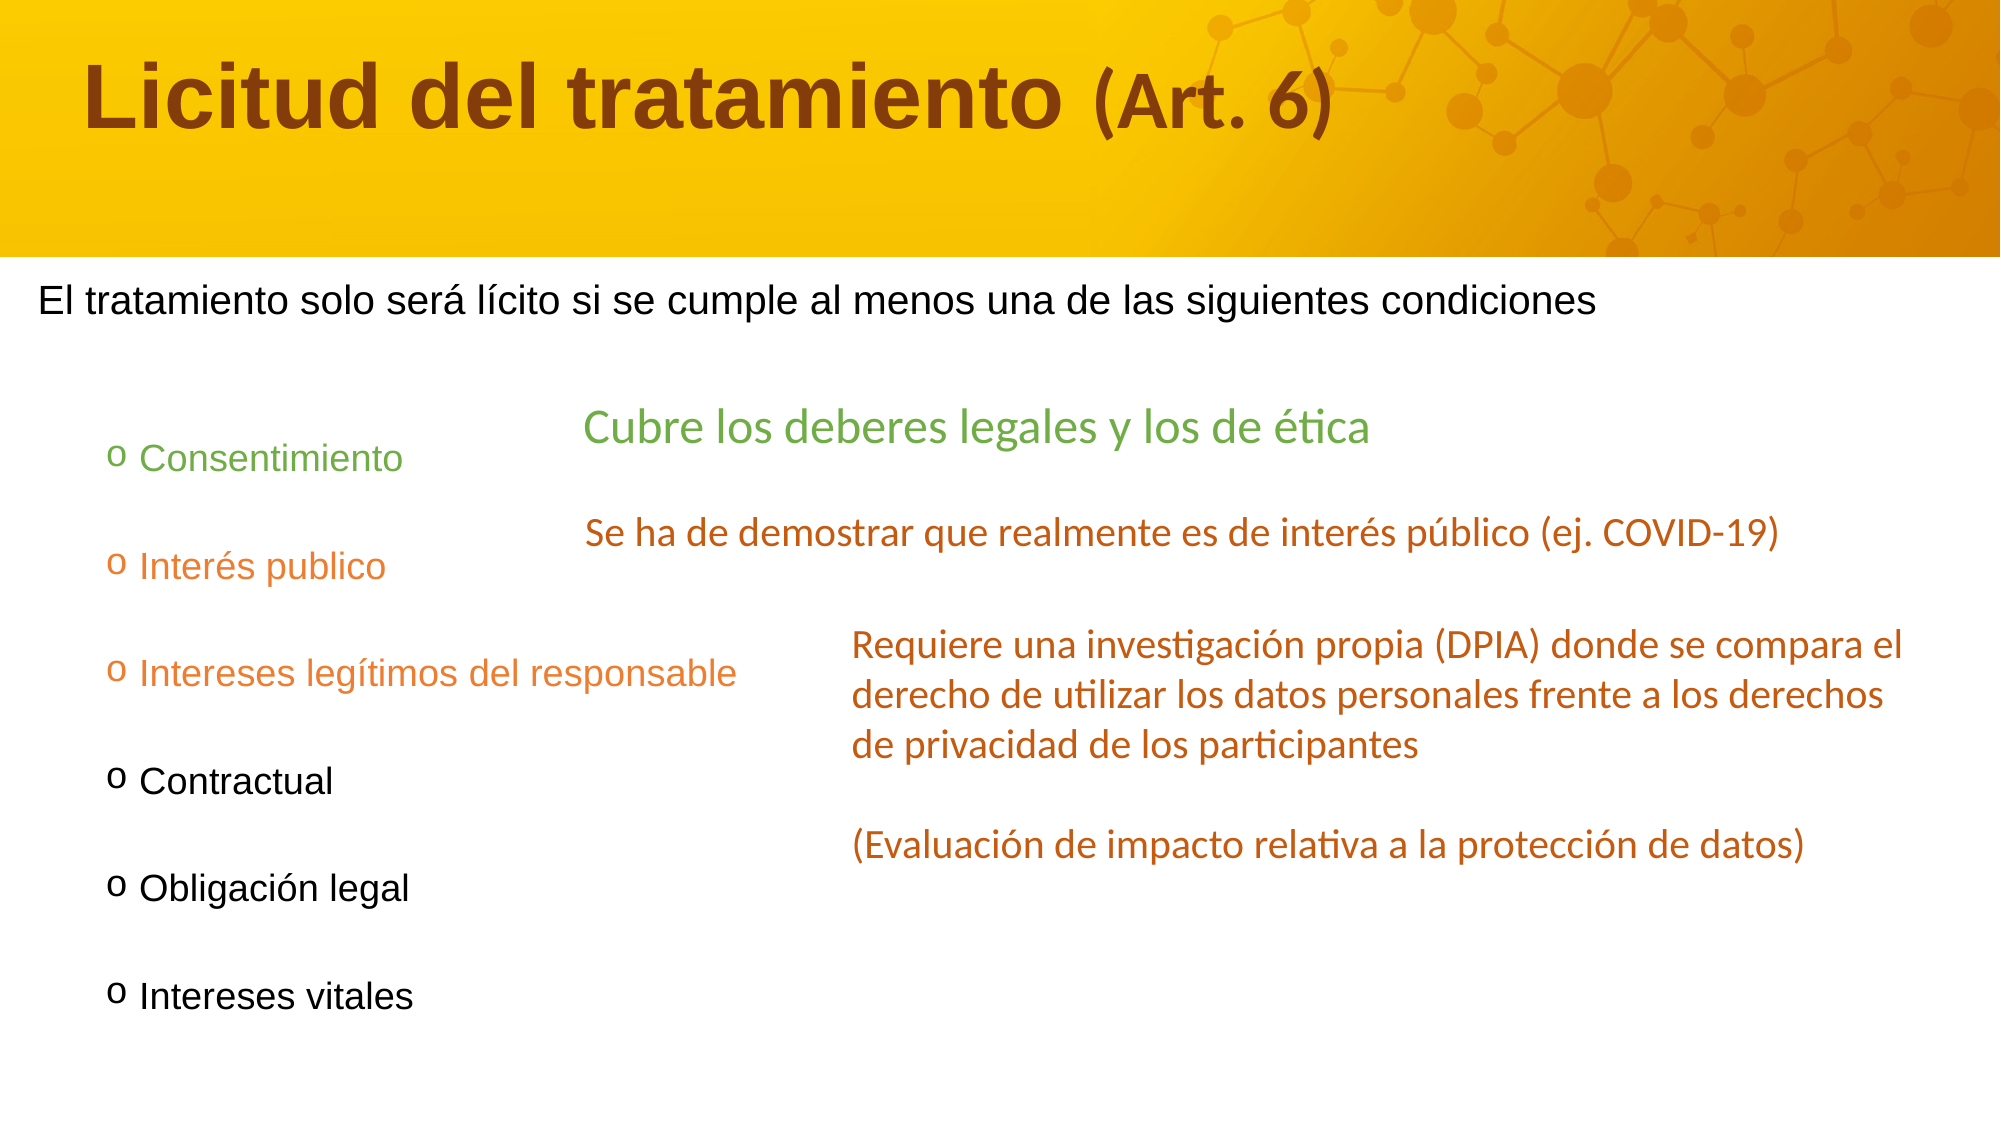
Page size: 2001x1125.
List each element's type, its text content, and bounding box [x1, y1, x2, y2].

text_box Requiere una investigación propia (DPIA) donde se compara el derecho de utilizar los datos personales frente a los derechos de privacidad de los participantes (Evaluación de impacto relativa a la protección de datos) [836, 609, 1922, 875]
picture [0, 0, 2000, 257]
text_box Cubre los deberes legales y los de ética [568, 385, 1387, 461]
list El tratamiento solo será lícito si se cumple al menos una de las siguientes condiciones Consentimiento Interés publico Intereses legítimos del responsable Contractual Obligación legal Intereses vitales [22, 271, 1934, 1025]
text_box Se ha de demostrar que realmente es de interés público (ej. COVID-19) [570, 496, 1796, 562]
